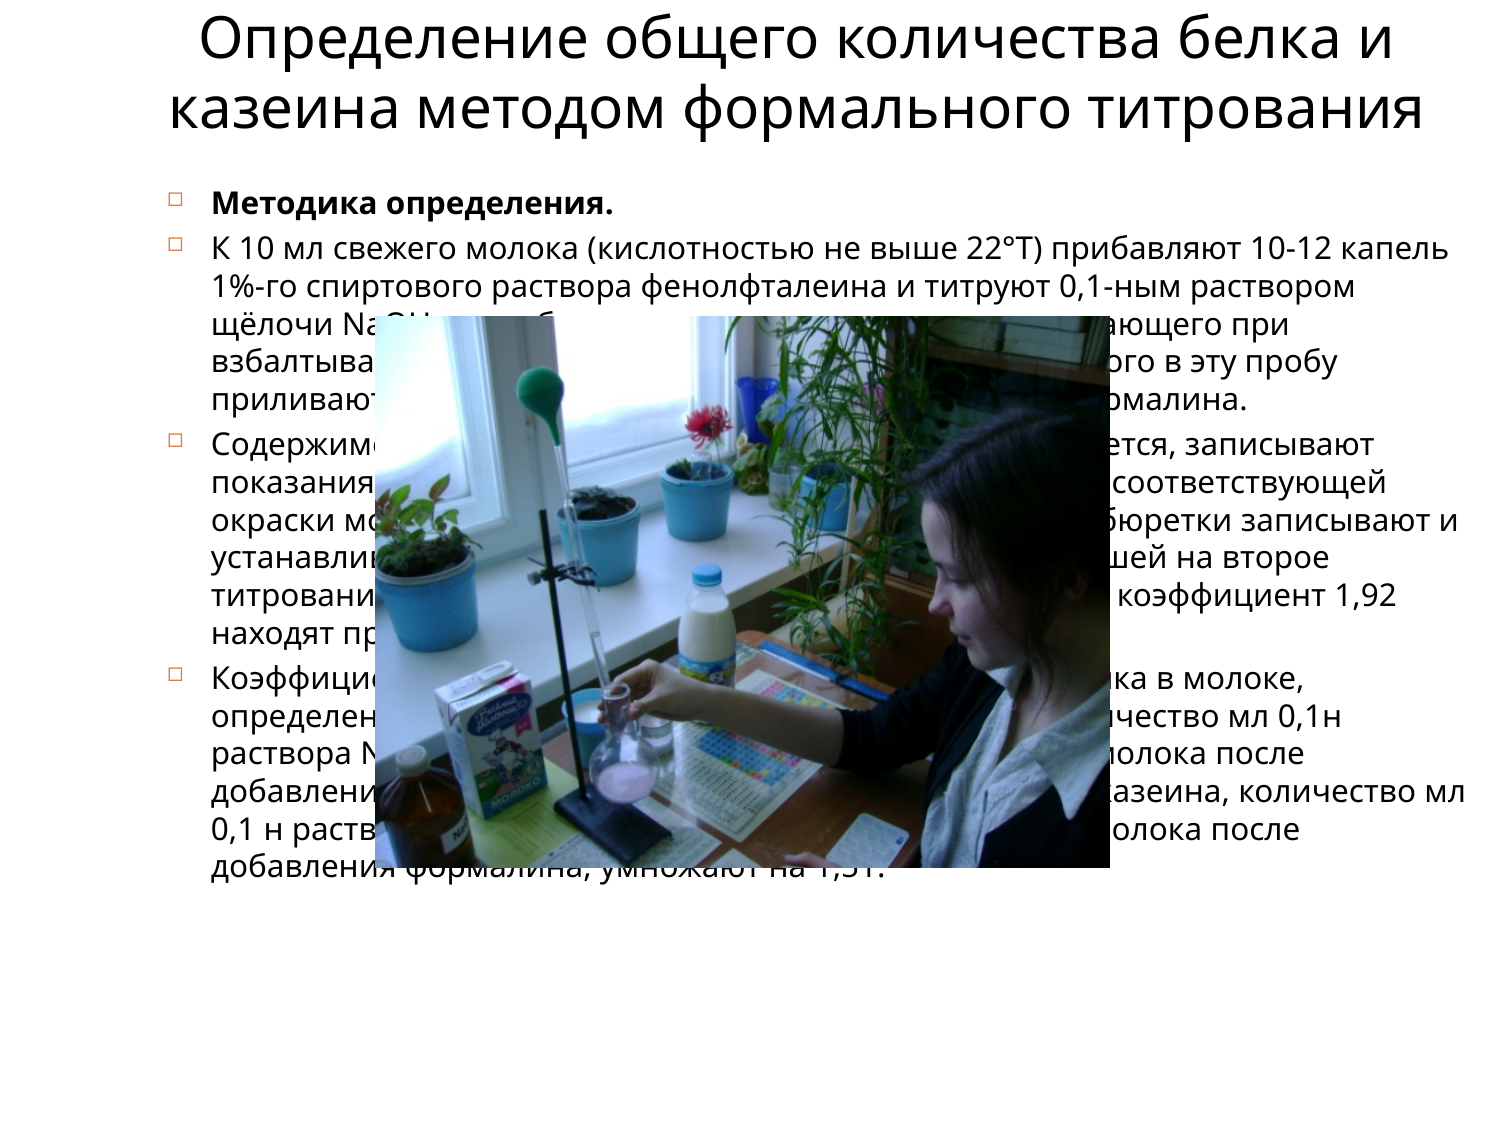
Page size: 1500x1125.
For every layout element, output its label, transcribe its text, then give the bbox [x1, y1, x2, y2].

title Определение общего количества белка и казеина методом формального титрования [93, 0, 1500, 210]
picture [374, 316, 1110, 868]
list Методика определения. К 10 мл свежего молока (кислотностью не выше 22°Т) прибавляют 10-12 капель 1%-го спиртового раствора фенолфталеина и титруют 0,1-ным раствором щёлочи NаОН до слабо-розового окрашивания, не исчезающего при взбалтывании, записывают показания бюретки. После этого в эту пробу приливают 2 мл нейтрализованного щёлочью 37-40% формалина. Содержимое колбы перемешивают, молоко обесцвечивается, записывают показания бюретки и продолжают титровать до окраски, соответствующей окраски молока до прибавления формалина. Показания бюретки записывают и устанавливают количество миллилитров щёлочи, пошедшей на второе титрование. Умножая полученное количество щёлочи на коэффициент 1,92 находят процентное содержание белков в молоке. Коэффициент 1,92 вычислен путем деления процента белка в молоке, определенного методом сжигания по Кьельдалю, на количество мл 0,1н раствора NаОН, израсходованного на титрование 10 мл молока после добавления формалина. Чтобы определить содержание казеина, количество мл 0,1 н раствора щёлочи, пошедших на титрование 10 мл молока после добавления формалина, умножают на 1,51. [152, 175, 1500, 915]
